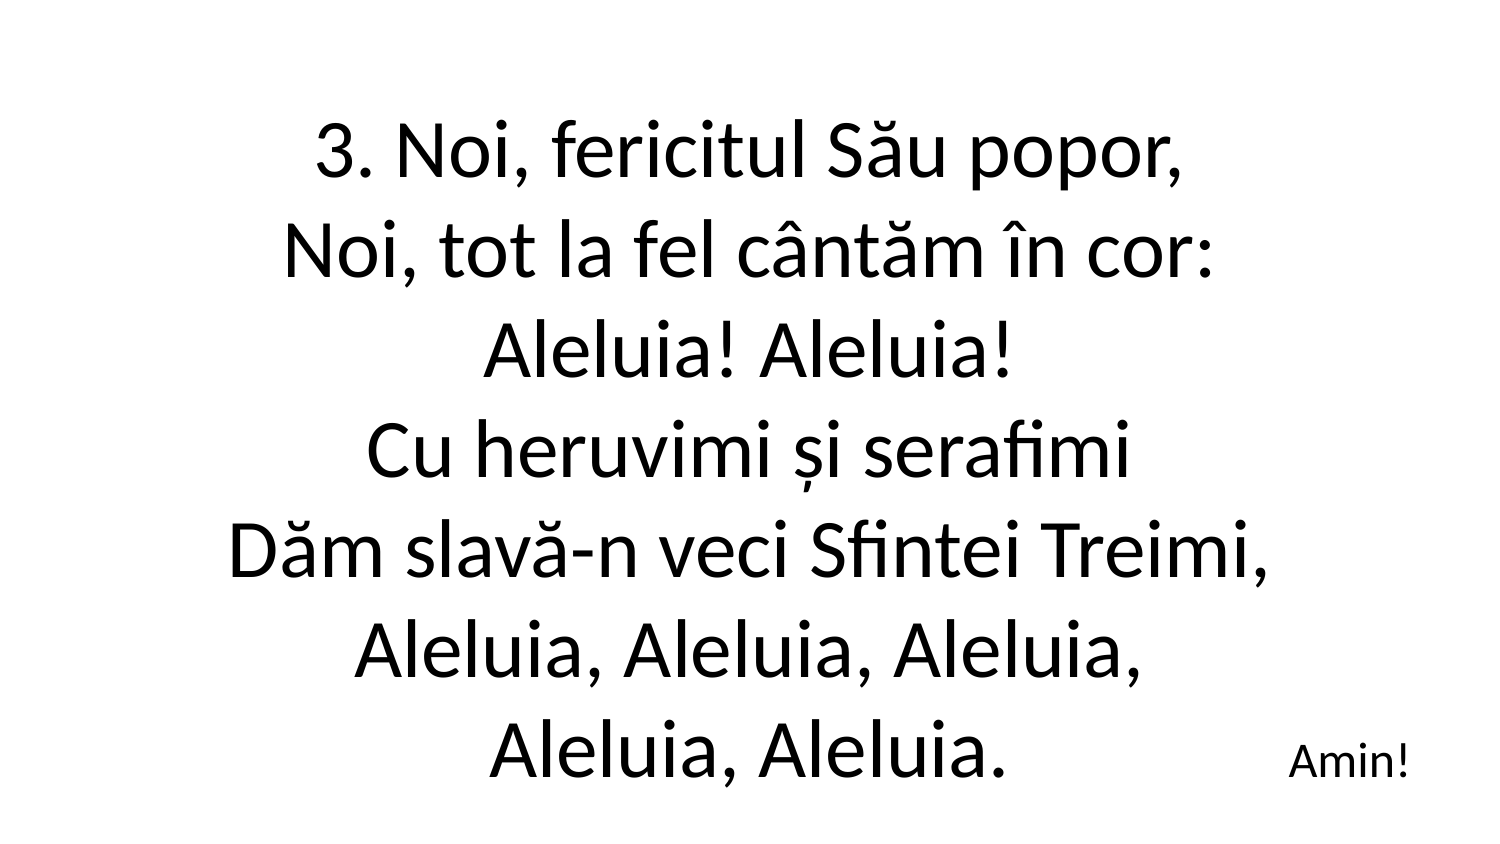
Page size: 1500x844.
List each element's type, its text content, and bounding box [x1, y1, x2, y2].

text_box Amin! [1273, 674, 1427, 795]
text_box 3. Noi, fericitul Său popor, Noi, tot la fel cântăm în cor: Aleluia! Aleluia! Cu heruvimi și serafimi Dăm slavă-n veci Sfintei Treimi, Aleluia, Aleluia, Aleluia, Aleluia, Aleluia. [213, 42, 1287, 802]
